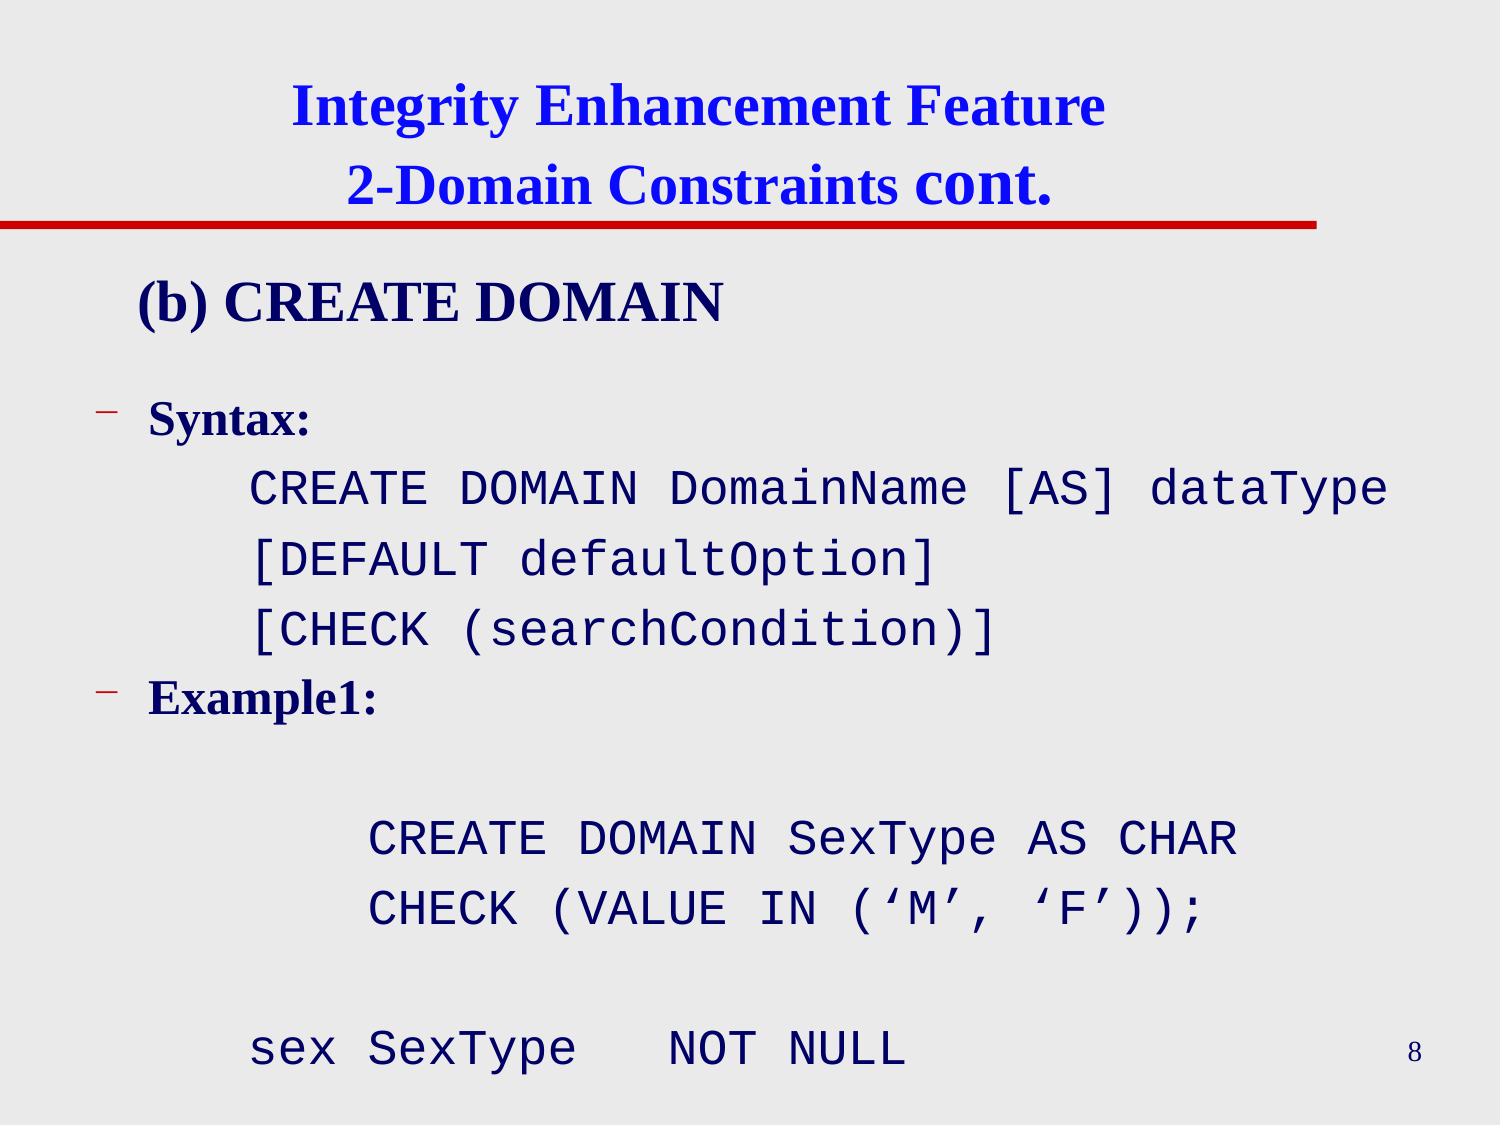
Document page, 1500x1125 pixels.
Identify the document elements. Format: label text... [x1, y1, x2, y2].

list (b) CREATE DOMAIN Syntax: CREATE DOMAIN DomainName [AS] dataType [DEFAULT defaultOption] [CHECK (searchCondition)] Example1: CREATE DOMAIN SexType AS CHAR CHECK (VALUE IN (‘M’, ‘F’)); sex SexType NOT NULL [76, 255, 1428, 988]
title Integrity Enhancement Feature 2-Domain Constraints cont. [62, 43, 1338, 226]
slide_number 8 [1124, 1012, 1438, 1088]
